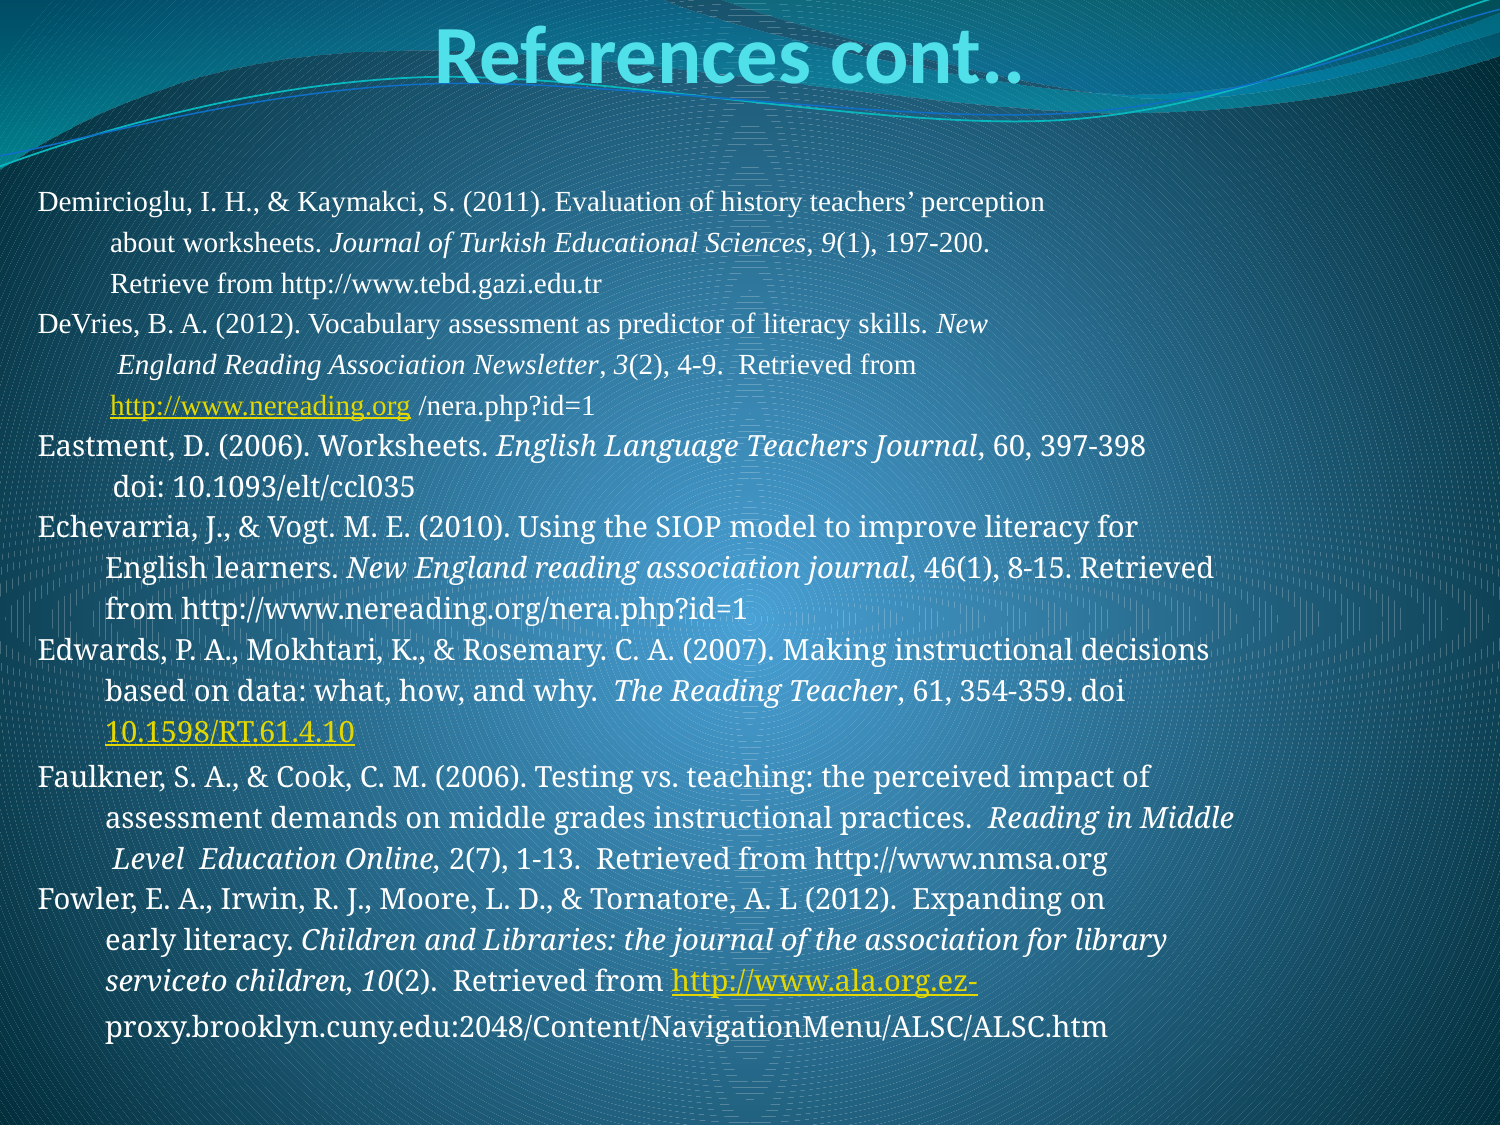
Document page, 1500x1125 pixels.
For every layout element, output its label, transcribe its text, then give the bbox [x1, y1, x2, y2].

subtitle Demircioglu, I. H., & Kaymakci, S. (2011). Evaluation of history teachers’ perception about worksheets. Journal of Turkish Educational Sciences, 9(1), 197-200. Retrieve from http://www.tebd.gazi.edu.tr DeVries, B. A. (2012). Vocabulary assessment as predictor of literacy skills. New England Reading Association Newsletter, 3(2), 4-9. Retrieved from http://www.nereading.org /nera.php?id=1 Eastment, D. (2006). Worksheets. English Language Teachers Journal, 60, 397-398 doi: 10.1093/elt/ccl035 Echevarria, J., & Vogt. M. E. (2010). Using the SIOP model to improve literacy for English learners. New England reading association journal, 46(1), 8-15. Retrieved from http://www.nereading.org/nera.php?id=1 Edwards, P. A., Mokhtari, K., & Rosemary. C. A. (2007). Making instructional decisions based on data: what, how, and why. The Reading Teacher, 61, 354-359. doi 10.1598/RT.61.4.10 Faulkner, S. A., & Cook, C. M. (2006). Testing vs. teaching: the perceived impact of assessment demands on middle grades instructional practices. Reading in Middle Level Education Online, 2(7), 1-13. Retrieved from http://www.nmsa.org Fowler, E. A., Irwin, R. J., Moore, L. D., & Tornatore, A. L (2012). Expanding on early literacy. Children and Libraries: the journal of the association for library serviceto children, 10(2). Retrieved from http://www.ala.org.ez- proxy.brooklyn.cuny.edu:2048/Content/NavigationMenu/ALSC/ALSC.htm [37, 174, 1463, 1088]
title References cont.. [87, 0, 1376, 100]
